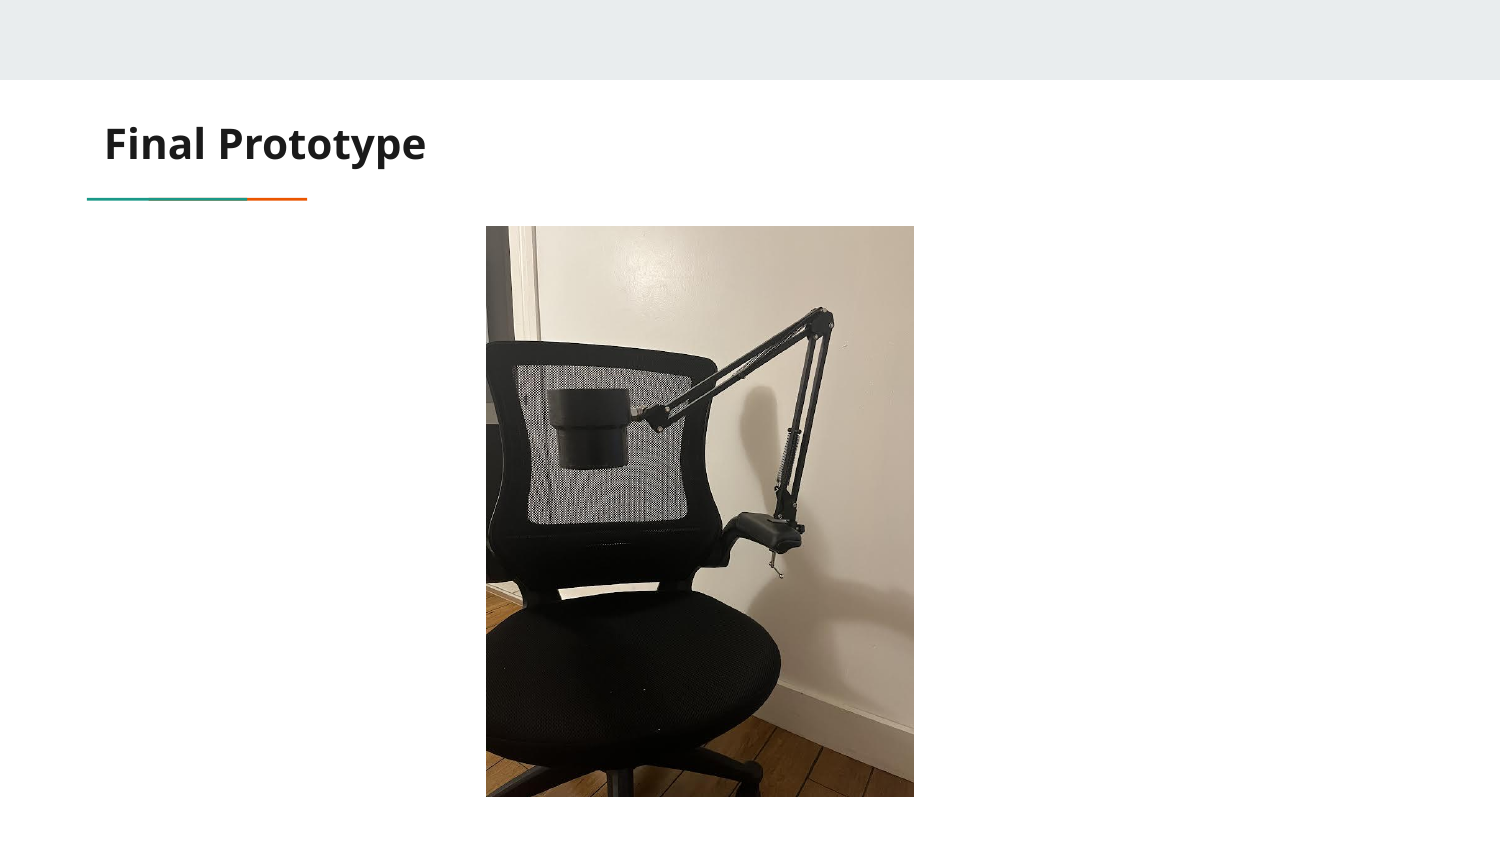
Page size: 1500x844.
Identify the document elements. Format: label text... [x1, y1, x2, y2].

title Final Prototype [88, 99, 1351, 188]
picture [485, 226, 914, 797]
